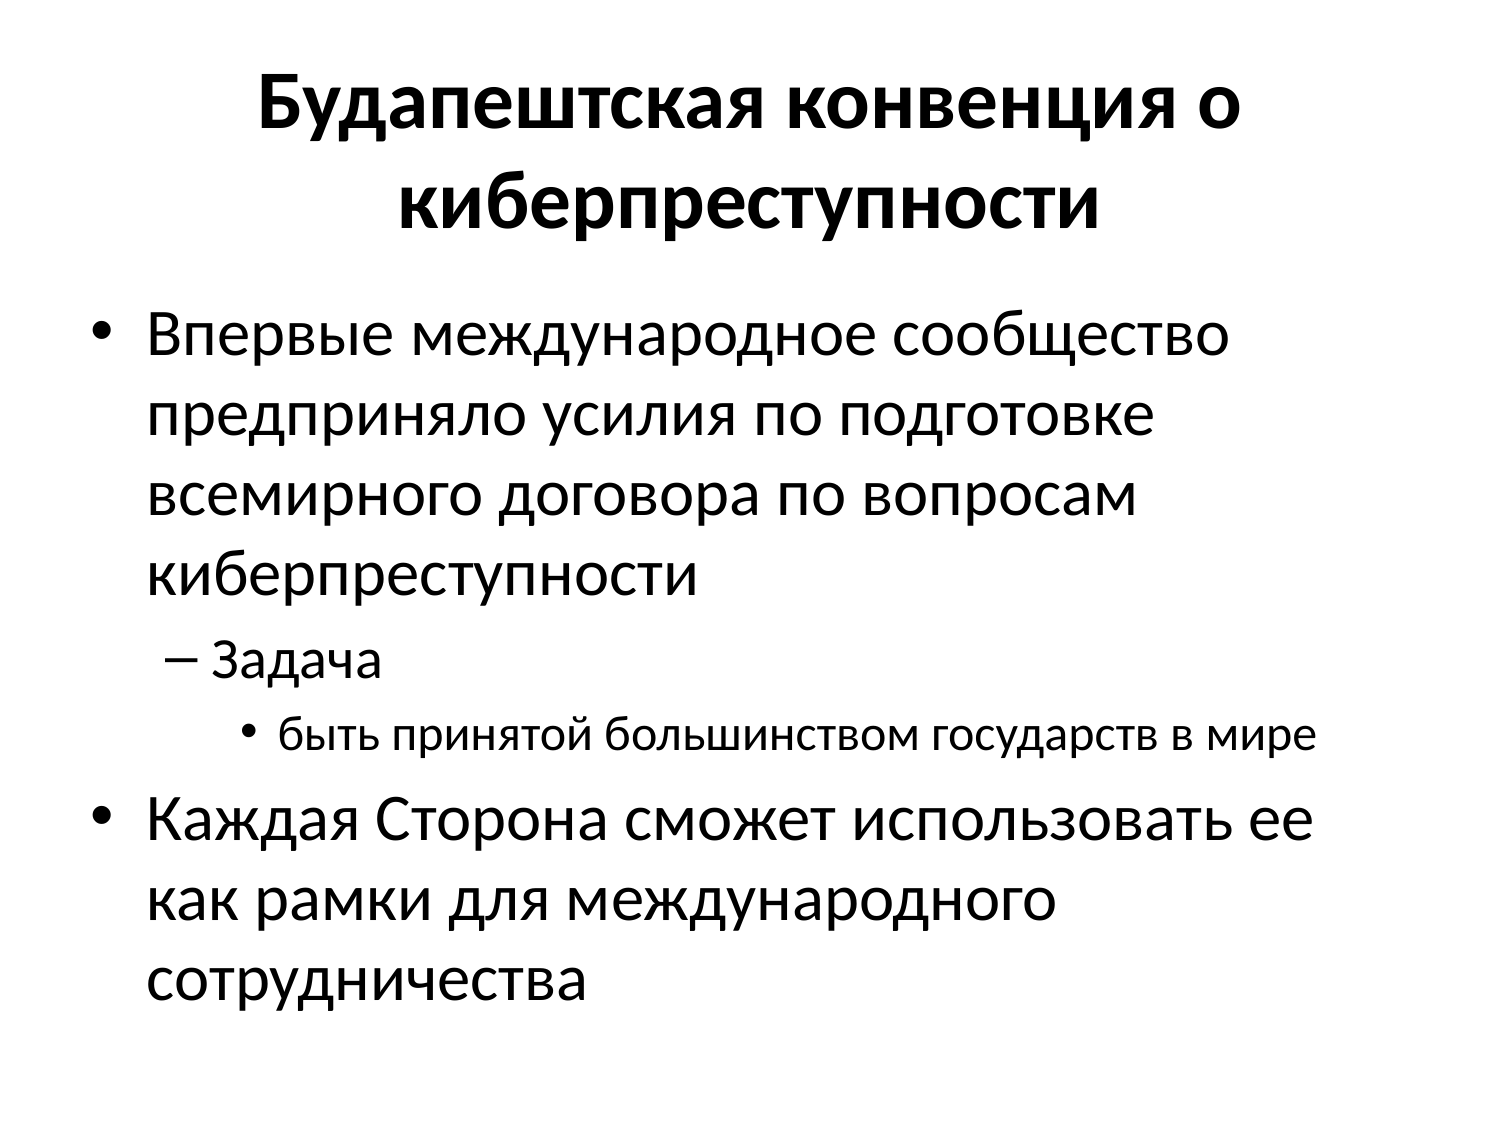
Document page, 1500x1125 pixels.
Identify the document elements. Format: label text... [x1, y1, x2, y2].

list Впервые международное сообщество предприняло усилия по подготовке всемирного договора по вопросам киберпреступности Задача быть принятой большинством государств в мире Каждая Сторона сможет использовать ее как рамки для международного сотрудничества [75, 281, 1425, 1096]
title Будапештская конвенция о киберпреступности [75, 45, 1425, 245]
